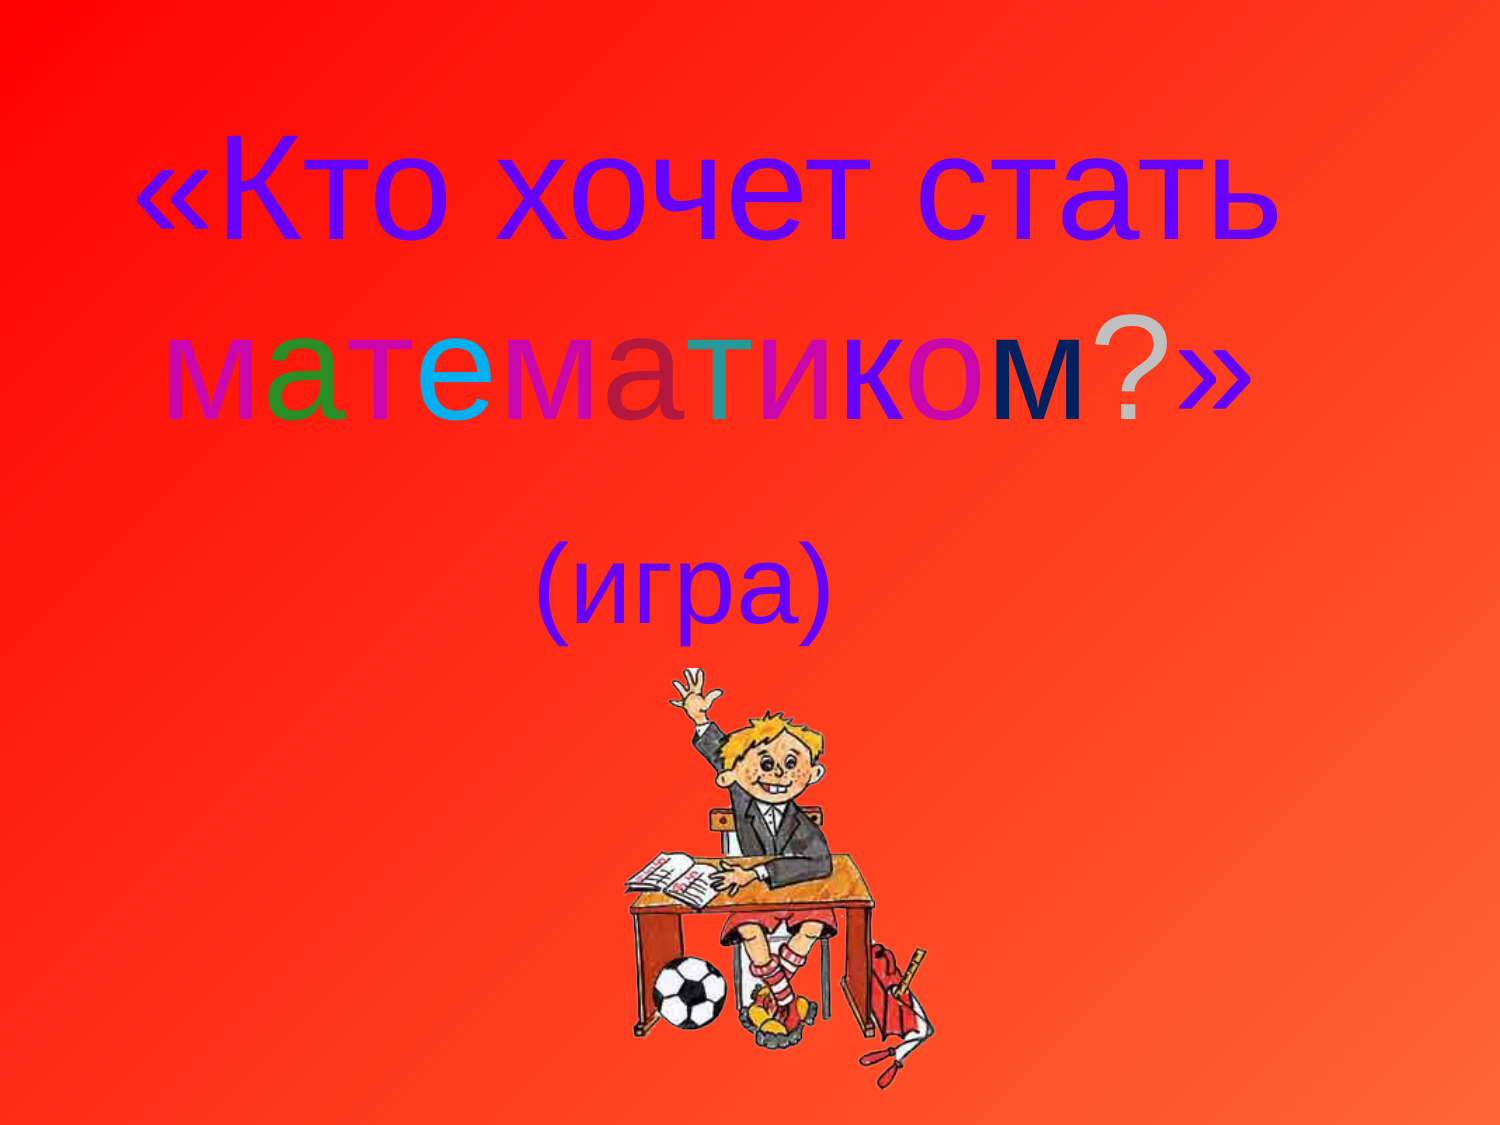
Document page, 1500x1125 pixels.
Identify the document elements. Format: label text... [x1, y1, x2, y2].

title «Кто хочет стать математиком?» [41, 148, 1376, 391]
subtitle (игра) [159, 503, 1210, 792]
picture [560, 668, 983, 1090]
